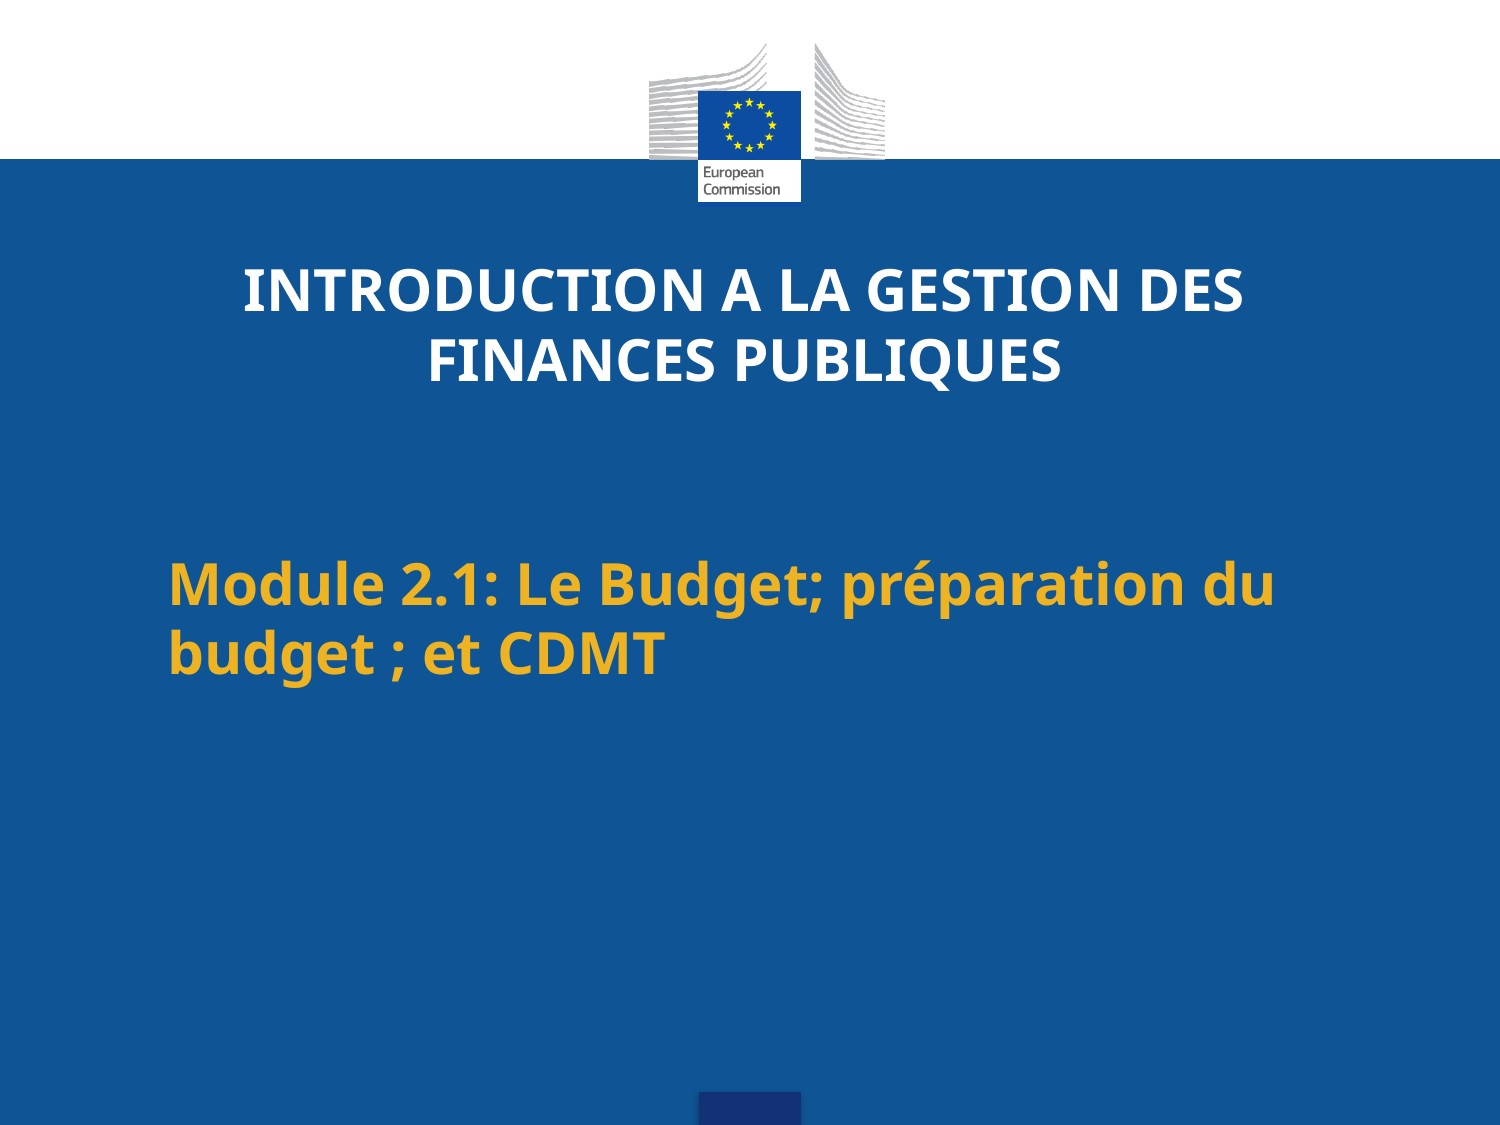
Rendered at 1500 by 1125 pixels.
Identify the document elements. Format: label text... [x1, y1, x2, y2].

subtitle Module 2.1: Le Budget; préparation du budget ; et CDMT [152, 538, 1348, 751]
title INTRODUCTION A LA GESTION DES FINANCES PUBLIQUES [152, 257, 1337, 388]
